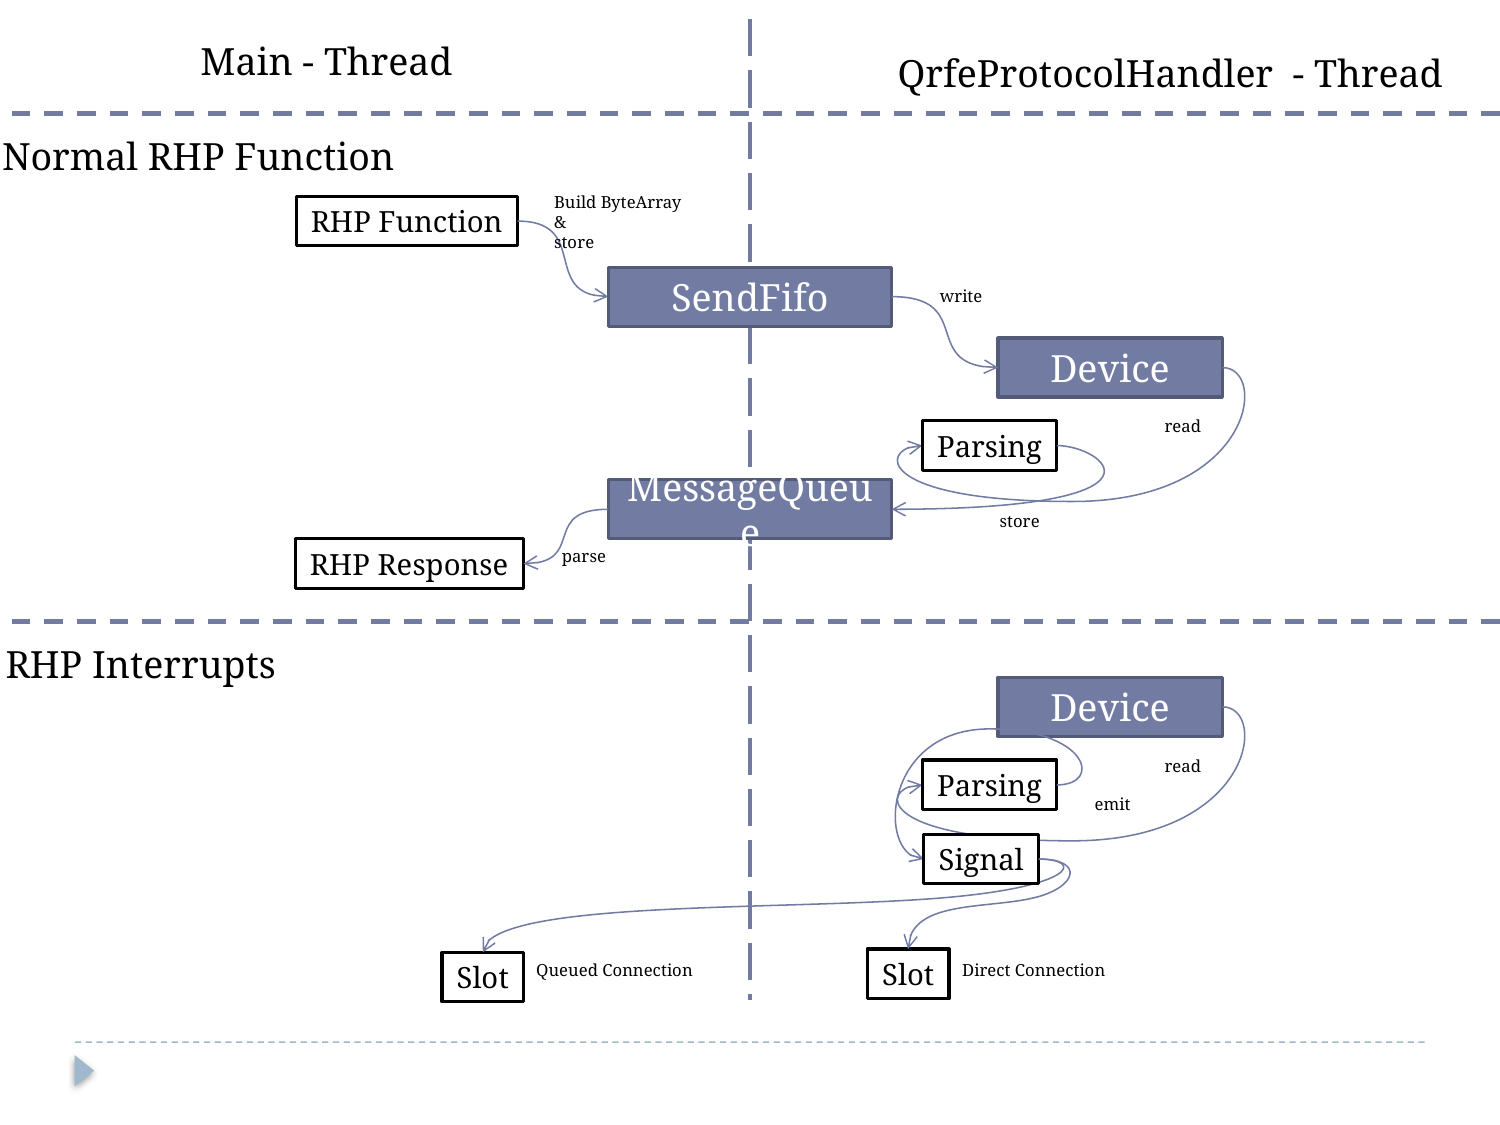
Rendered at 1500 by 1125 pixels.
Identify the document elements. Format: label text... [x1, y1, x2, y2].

text_box Main - Thread [185, 30, 468, 91]
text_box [891, 445, 1053, 510]
text_box RHP Response [294, 537, 525, 590]
text_box Device [1005, 336, 1224, 367]
text_box QrfeProtocolHandler - Thread [882, 42, 1458, 103]
text_box Build ByteArray & store [539, 184, 697, 260]
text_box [926, 785, 1053, 860]
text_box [926, 367, 1223, 447]
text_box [517, 509, 609, 565]
text_box emit [1079, 798, 1146, 822]
text_box store [984, 520, 1055, 539]
text_box RHP Function [295, 195, 519, 247]
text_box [891, 296, 999, 368]
text_box Slot [440, 951, 525, 1003]
text_box RHP Interrupts [0, 633, 291, 694]
text_box Direct Connection [947, 952, 1121, 987]
text_box write [925, 278, 998, 296]
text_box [926, 706, 1223, 786]
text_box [512, 221, 609, 297]
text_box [907, 859, 1036, 950]
text_box parse [612, 538, 621, 574]
text_box SendFifo [607, 266, 744, 328]
text_box Normal RHP Function [0, 125, 410, 186]
text_box Slot [866, 965, 951, 1000]
text_box Queued Connection [521, 965, 708, 987]
text_box Device [996, 676, 1224, 706]
text_box MessageQueue [755, 478, 893, 540]
text_box SendFifo [755, 266, 893, 328]
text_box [482, 859, 907, 953]
text_box MessageQueue [607, 478, 744, 540]
